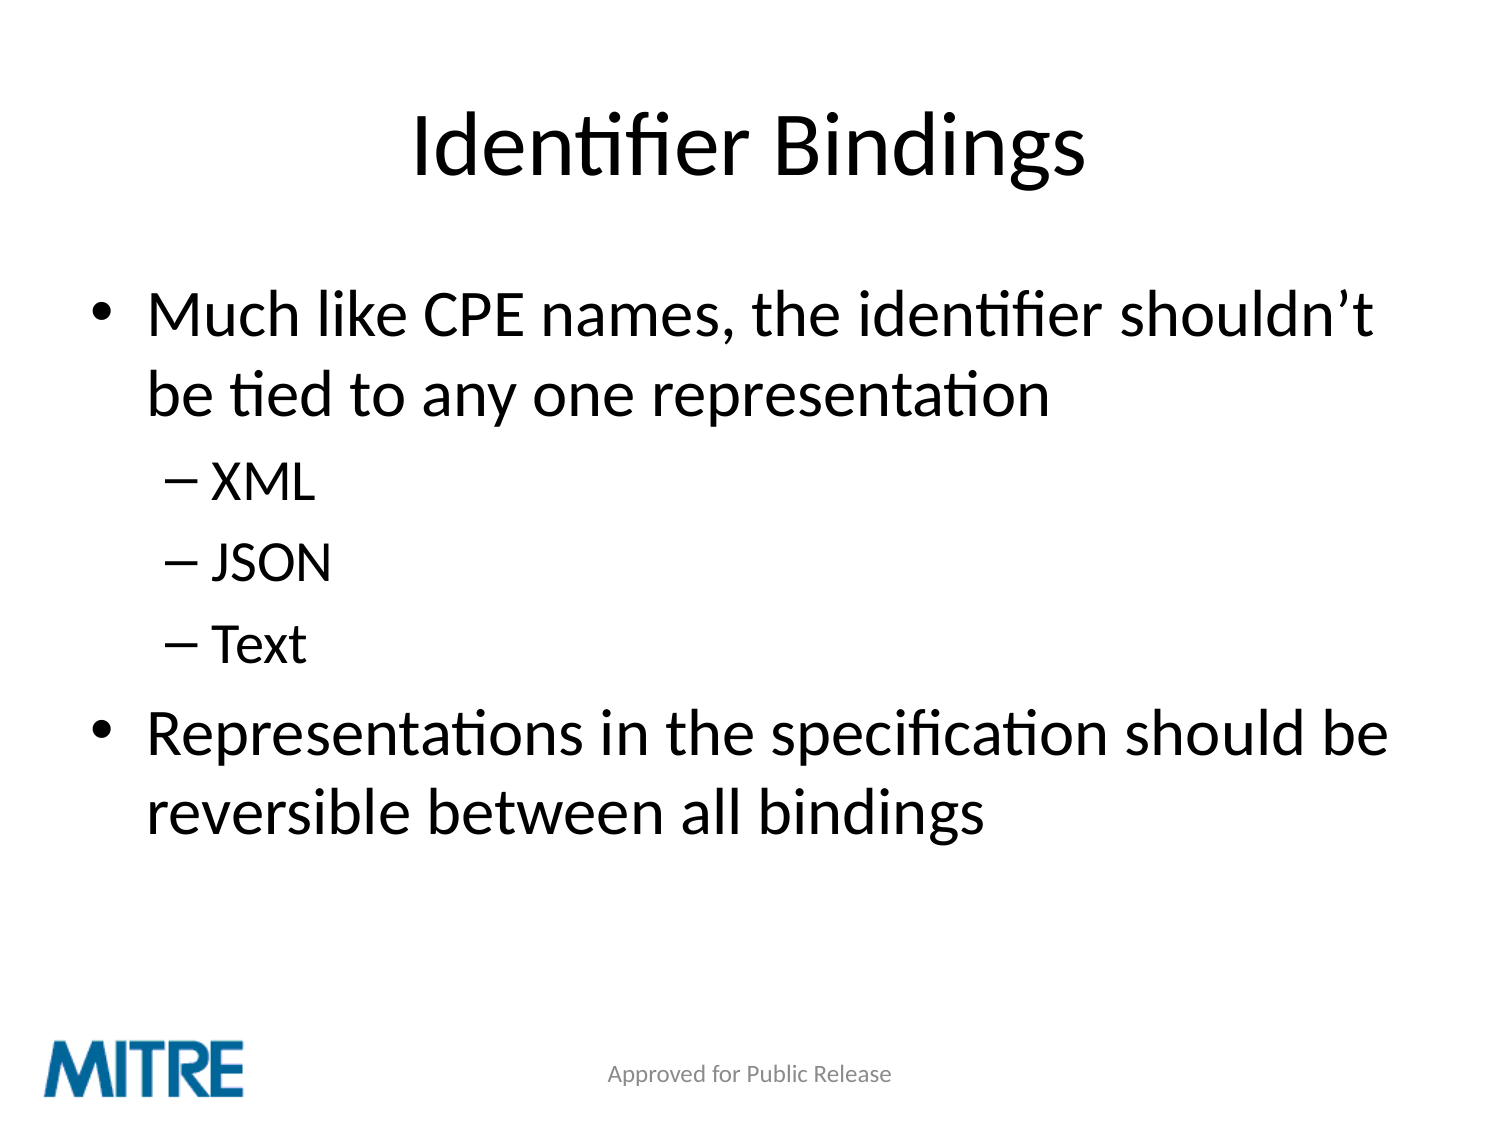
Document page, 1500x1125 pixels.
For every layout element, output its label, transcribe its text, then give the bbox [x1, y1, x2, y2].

list Much like CPE names, the identifier shouldn’t be tied to any one representation XML JSON Text Representations in the specification should be reversible between all bindings [75, 262, 1425, 1005]
footer Approved for Public Release [512, 1042, 988, 1103]
title Identifier Bindings [75, 45, 1425, 233]
picture [37, 1033, 250, 1103]
